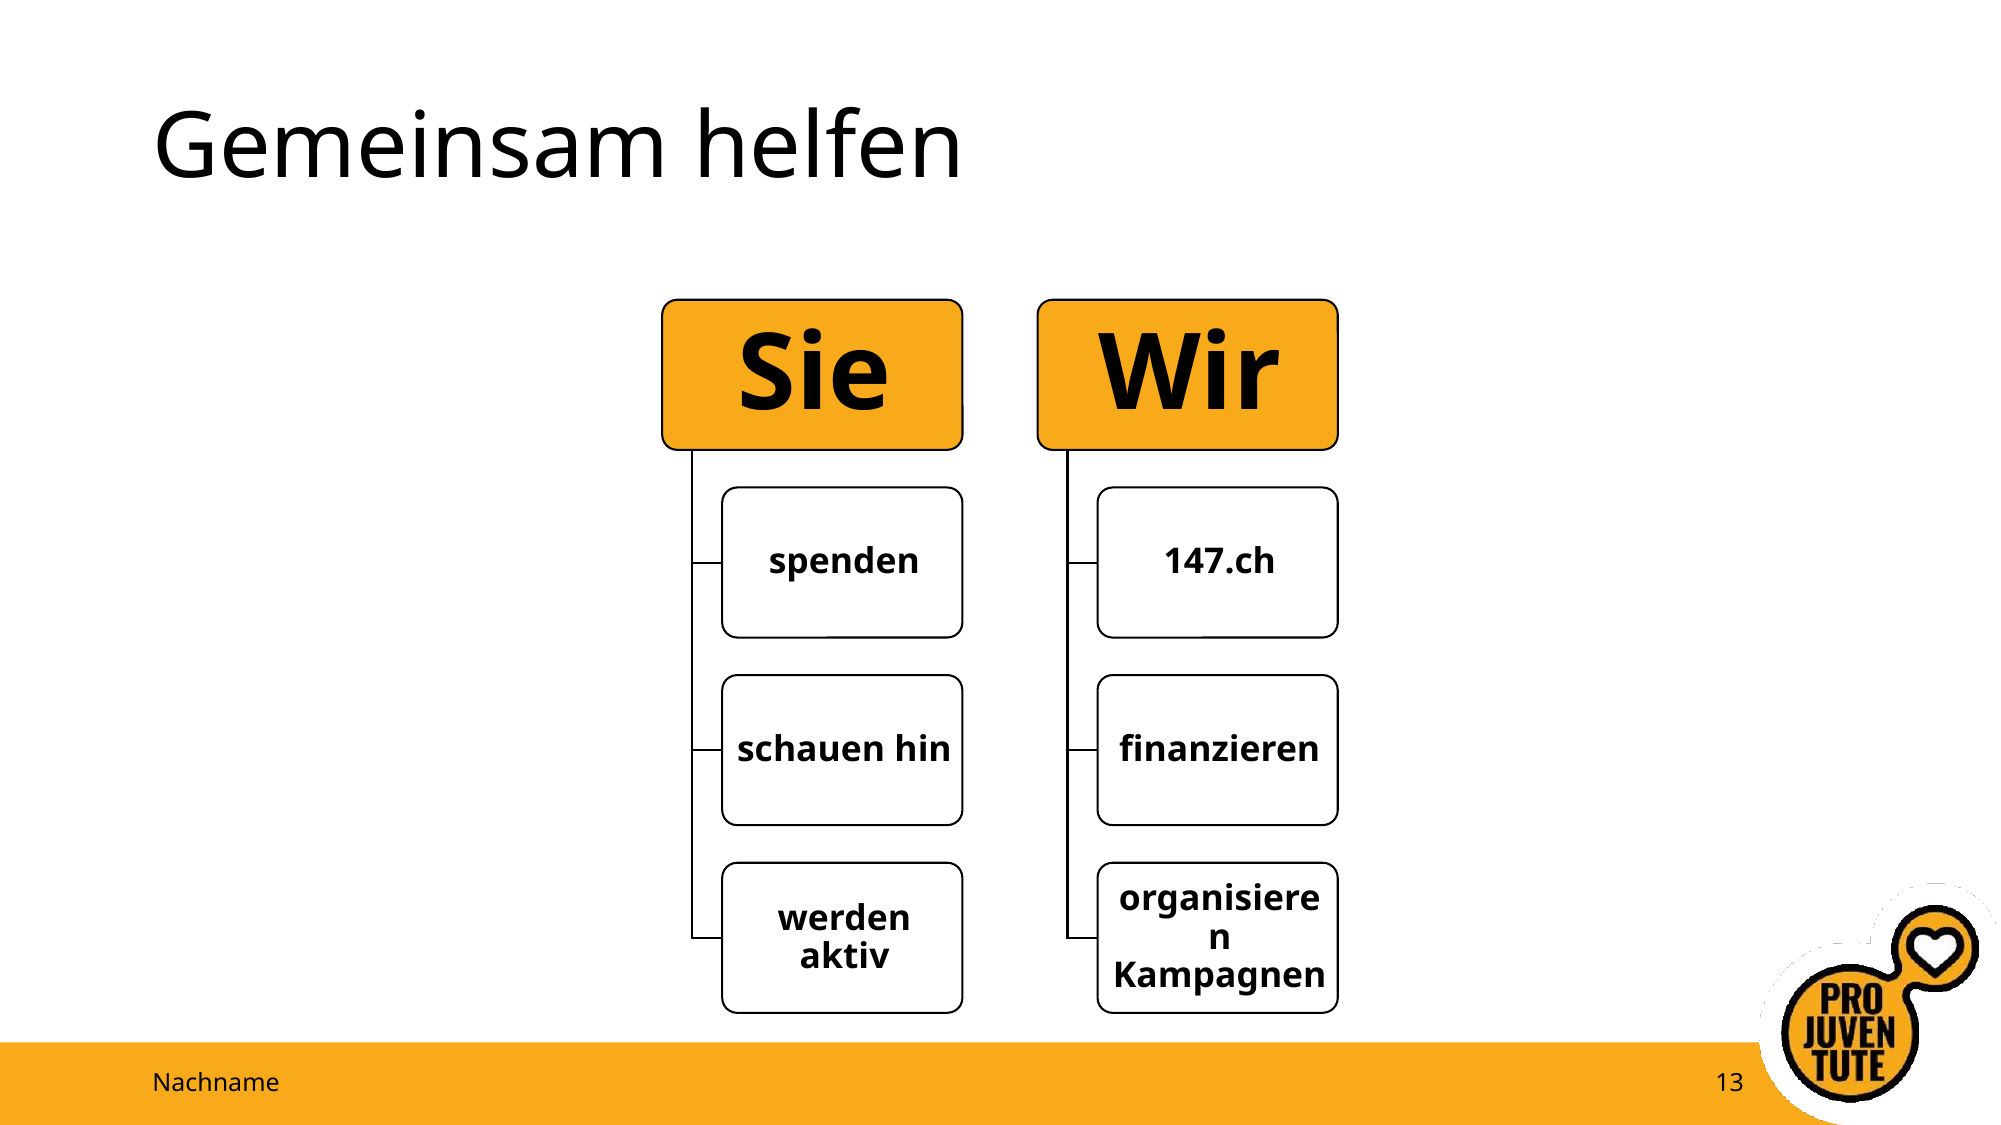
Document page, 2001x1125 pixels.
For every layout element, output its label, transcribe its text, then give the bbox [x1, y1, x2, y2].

title Gemeinsam helfen [137, 59, 1863, 236]
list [137, 299, 1863, 1014]
footer Nachname [137, 1053, 813, 1114]
slide_number 13 [1412, 1053, 1759, 1113]
picture [1688, 859, 2000, 1125]
